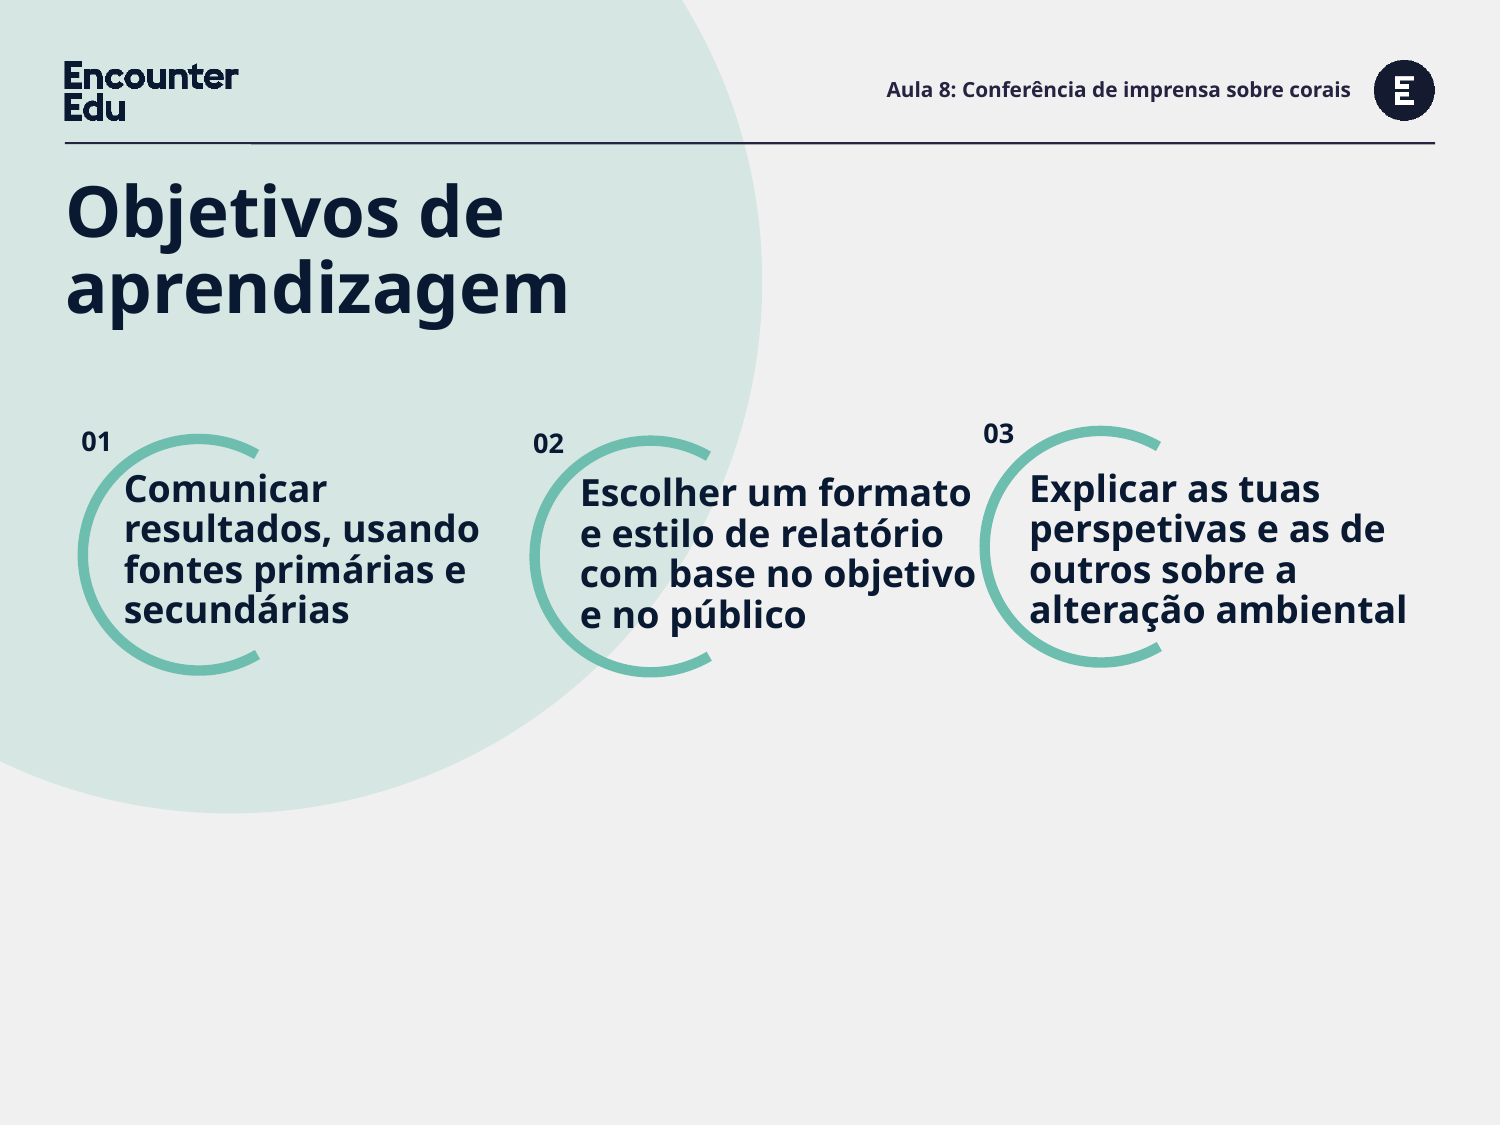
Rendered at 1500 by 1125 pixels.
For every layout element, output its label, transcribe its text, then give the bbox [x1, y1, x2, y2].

list Escolher um formato e estilo de relatório com base no objetivo e no público [571, 466, 987, 641]
list Comunicar resultados, usando fontes primárias e secundárias [115, 462, 531, 636]
list Explicar as tuas perspetivas e as de outros sobre a alteração ambiental [1021, 462, 1449, 636]
picture [60, 59, 243, 122]
list Objetivos de aprendizagem [56, 167, 604, 229]
title Aula 8: Conferência de imprensa sobre corais [749, 67, 1359, 114]
picture [1372, 58, 1436, 122]
